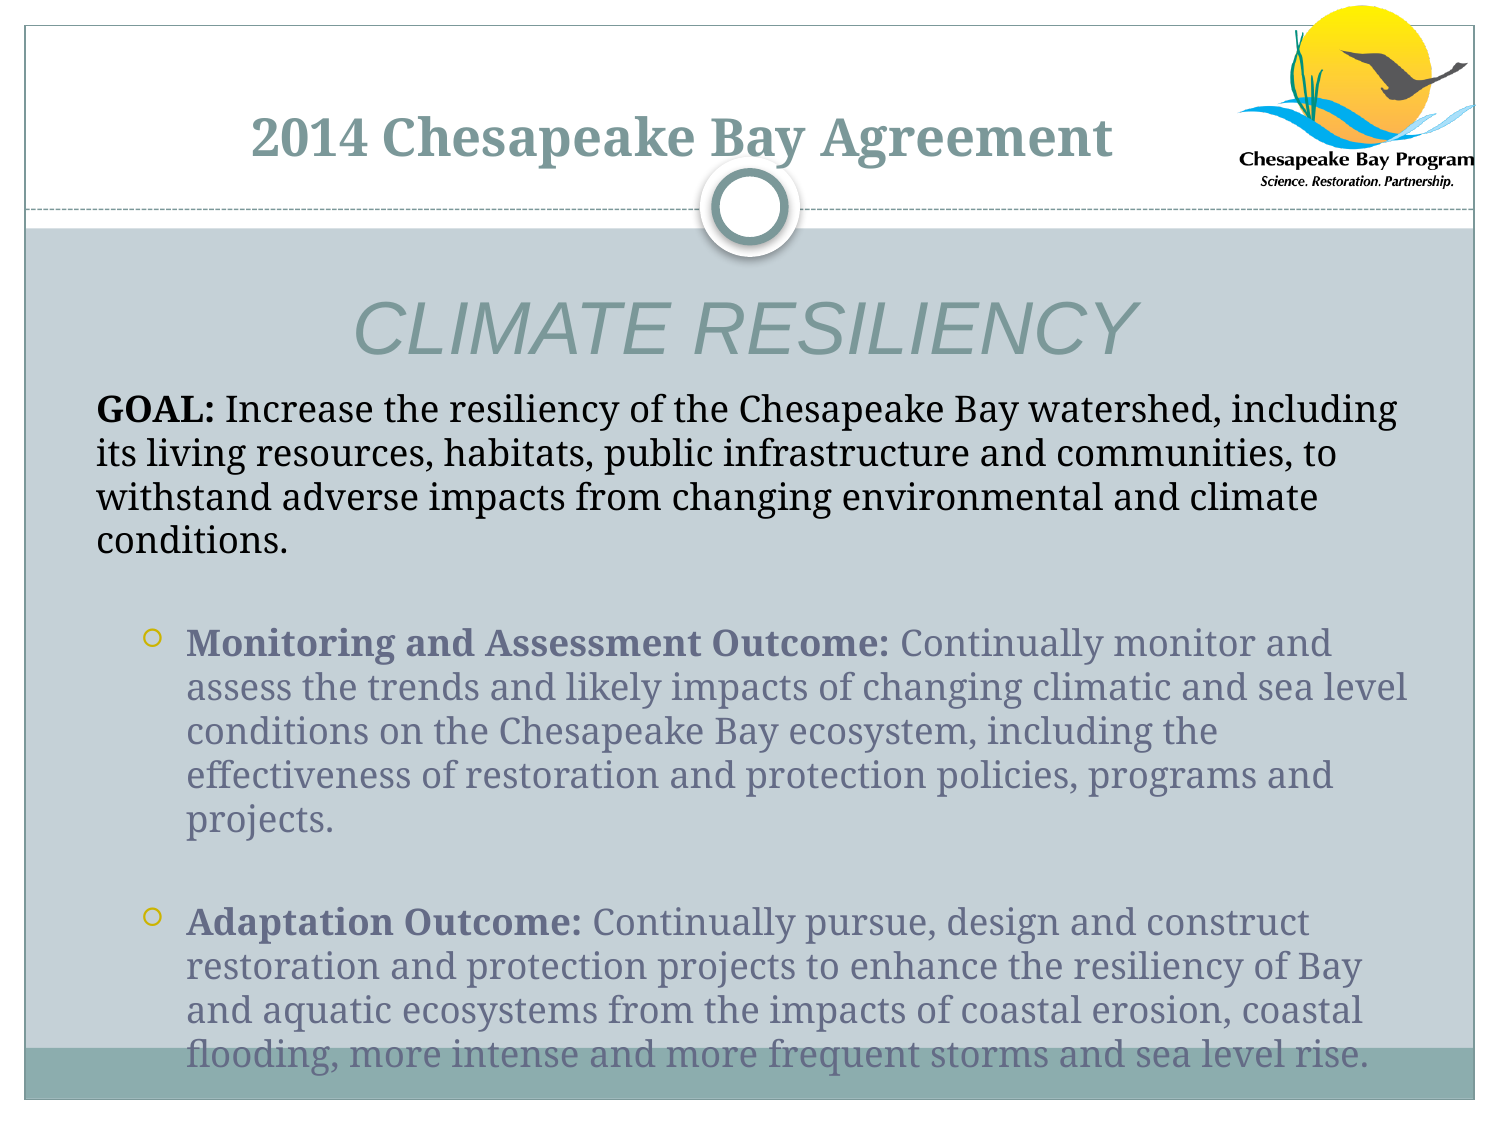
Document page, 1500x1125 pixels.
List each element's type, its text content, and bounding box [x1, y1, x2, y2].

text_box CLIMATE RESILIENCY [337, 271, 1175, 377]
list GOAL: Increase the resiliency of the Chesapeake Bay watershed, including its living resources, habitats, public infrastructure and communities, to withstand adverse impacts from changing environmental and climate conditions. Monitoring and Assessment Outcome: Continually monitor and assess the trends and likely impacts of changing climatic and sea level conditions on the Chesapeake Bay ecosystem, including the effectiveness of restoration and protection policies, programs and projects. Adaptation Outcome: Continually pursue, design and construct restoration and protection projects to enhance the resiliency of Bay and aquatic ecosystems from the impacts of coastal erosion, coastal flooding, more intense and more frequent storms and sea level rise. [81, 378, 1432, 1098]
title 2014 Chesapeake Bay Agreement [7, 37, 1358, 238]
picture [1237, 4, 1476, 189]
